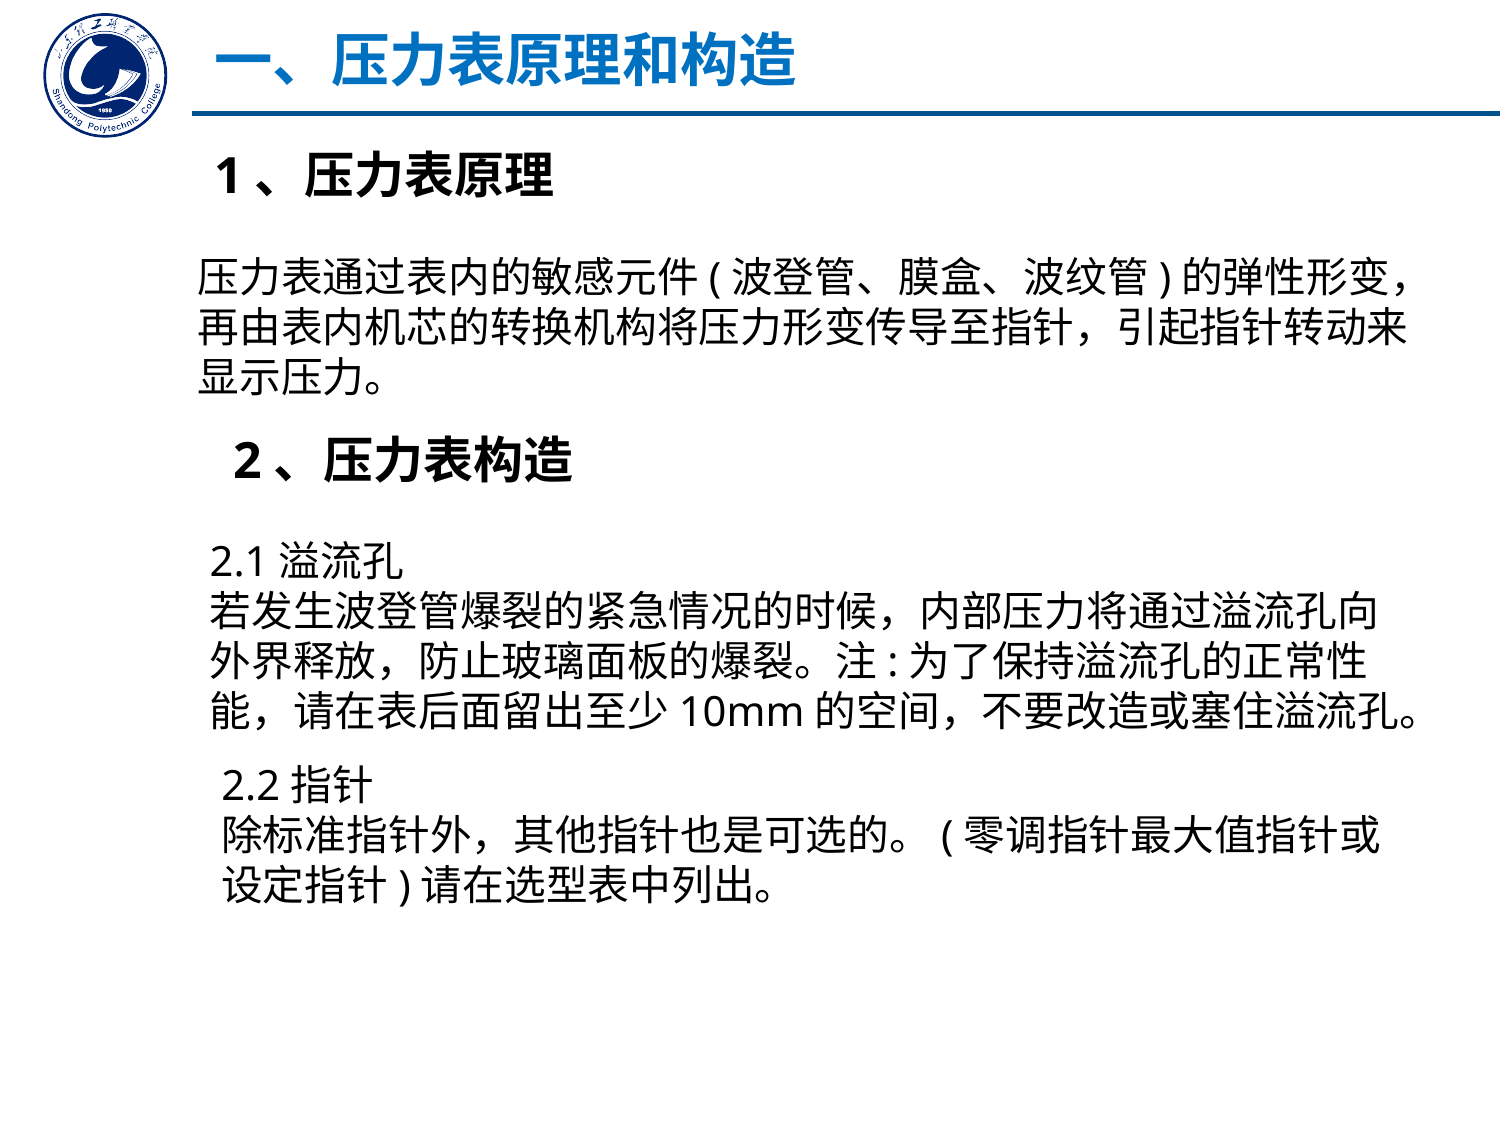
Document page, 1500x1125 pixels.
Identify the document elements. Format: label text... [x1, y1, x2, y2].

text_box 2.2指针 除标准指针外，其他指针也是可选的。(零调指针最大值指针或设定指针)请在选型表中列出。 [206, 751, 1400, 917]
text_box 2、压力表构造 [218, 420, 1318, 496]
text_box 压力表通过表内的敏感元件(波登管、膜盒、波纹管)的弹性形变，再由表内机芯的转换机构将压力形变传导至指针，引起指针转动来显示压力。 [182, 243, 1435, 409]
picture [43, 7, 174, 138]
text_box 1、压力表原理 [199, 136, 1299, 211]
text_box 一、压力表原理和构造 [199, 16, 1477, 102]
text_box 2.1溢流孔 若发生波登管爆裂的紧急情况的时候，内部压力将通过溢流孔向外界释放，防止玻璃面板的爆裂。注:为了保持溢流孔的正常性能，请在表后面留出至少10mm的空间，不要改造或塞住溢流孔。 [194, 527, 1424, 802]
